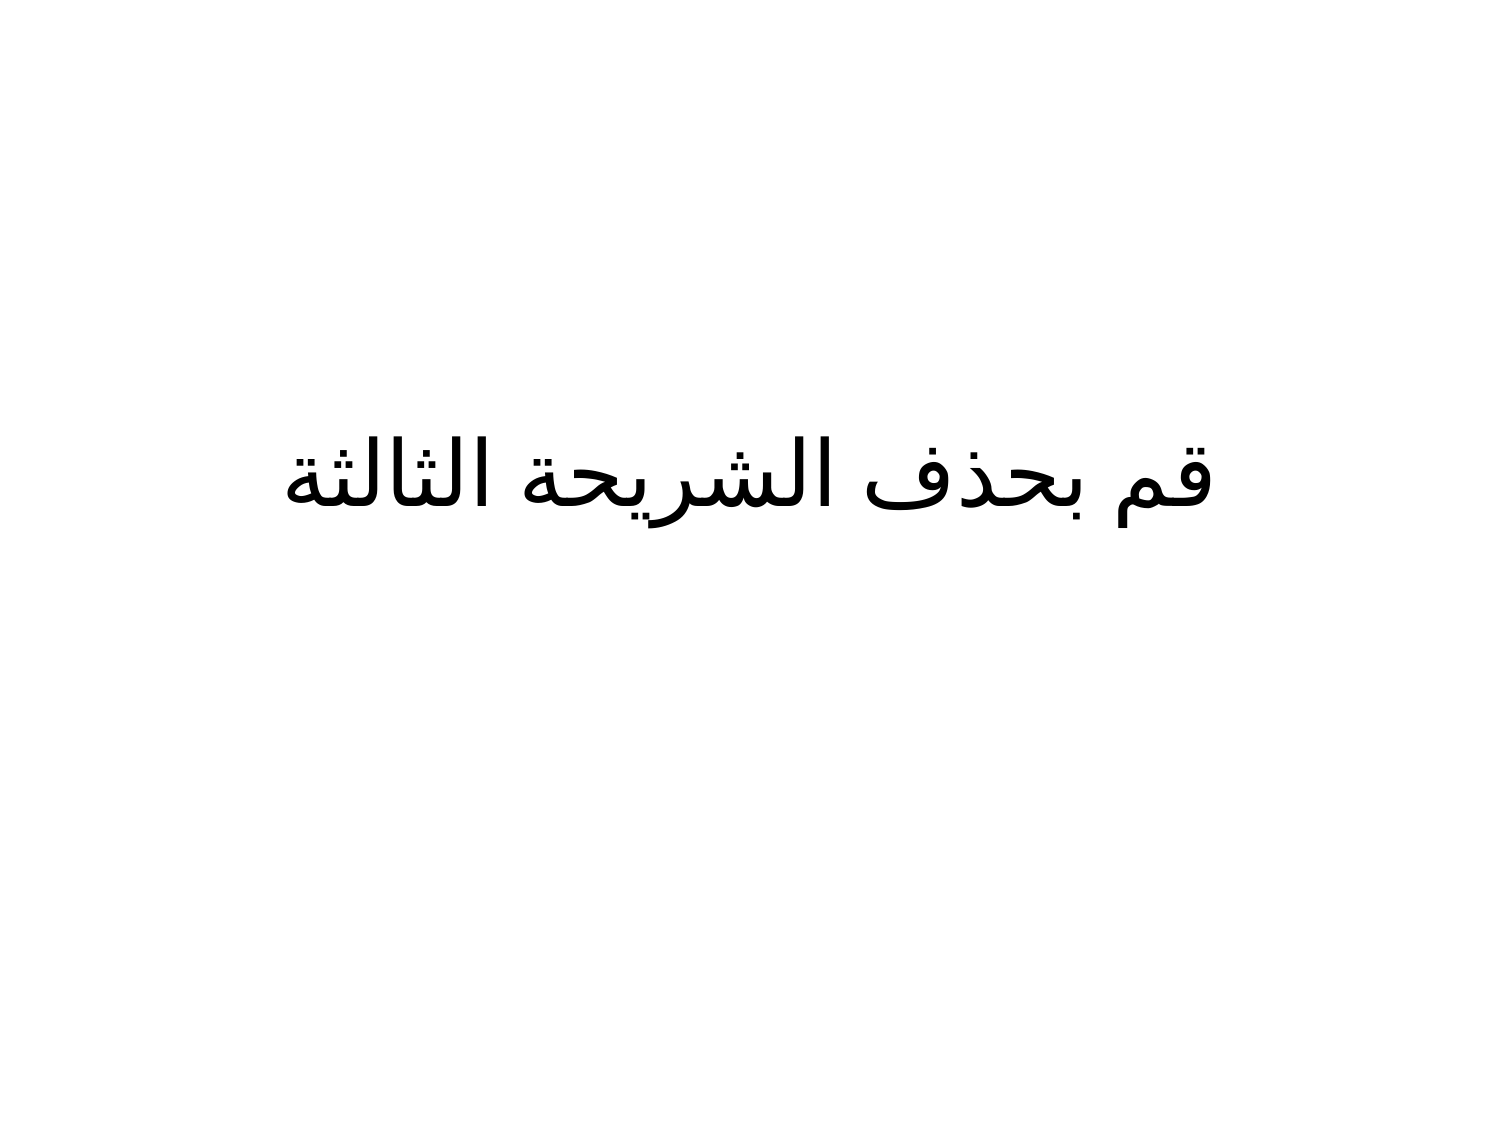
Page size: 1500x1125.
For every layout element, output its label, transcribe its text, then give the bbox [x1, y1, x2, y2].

title قم بحذف الشريحة الثالثة [112, 349, 1388, 591]
